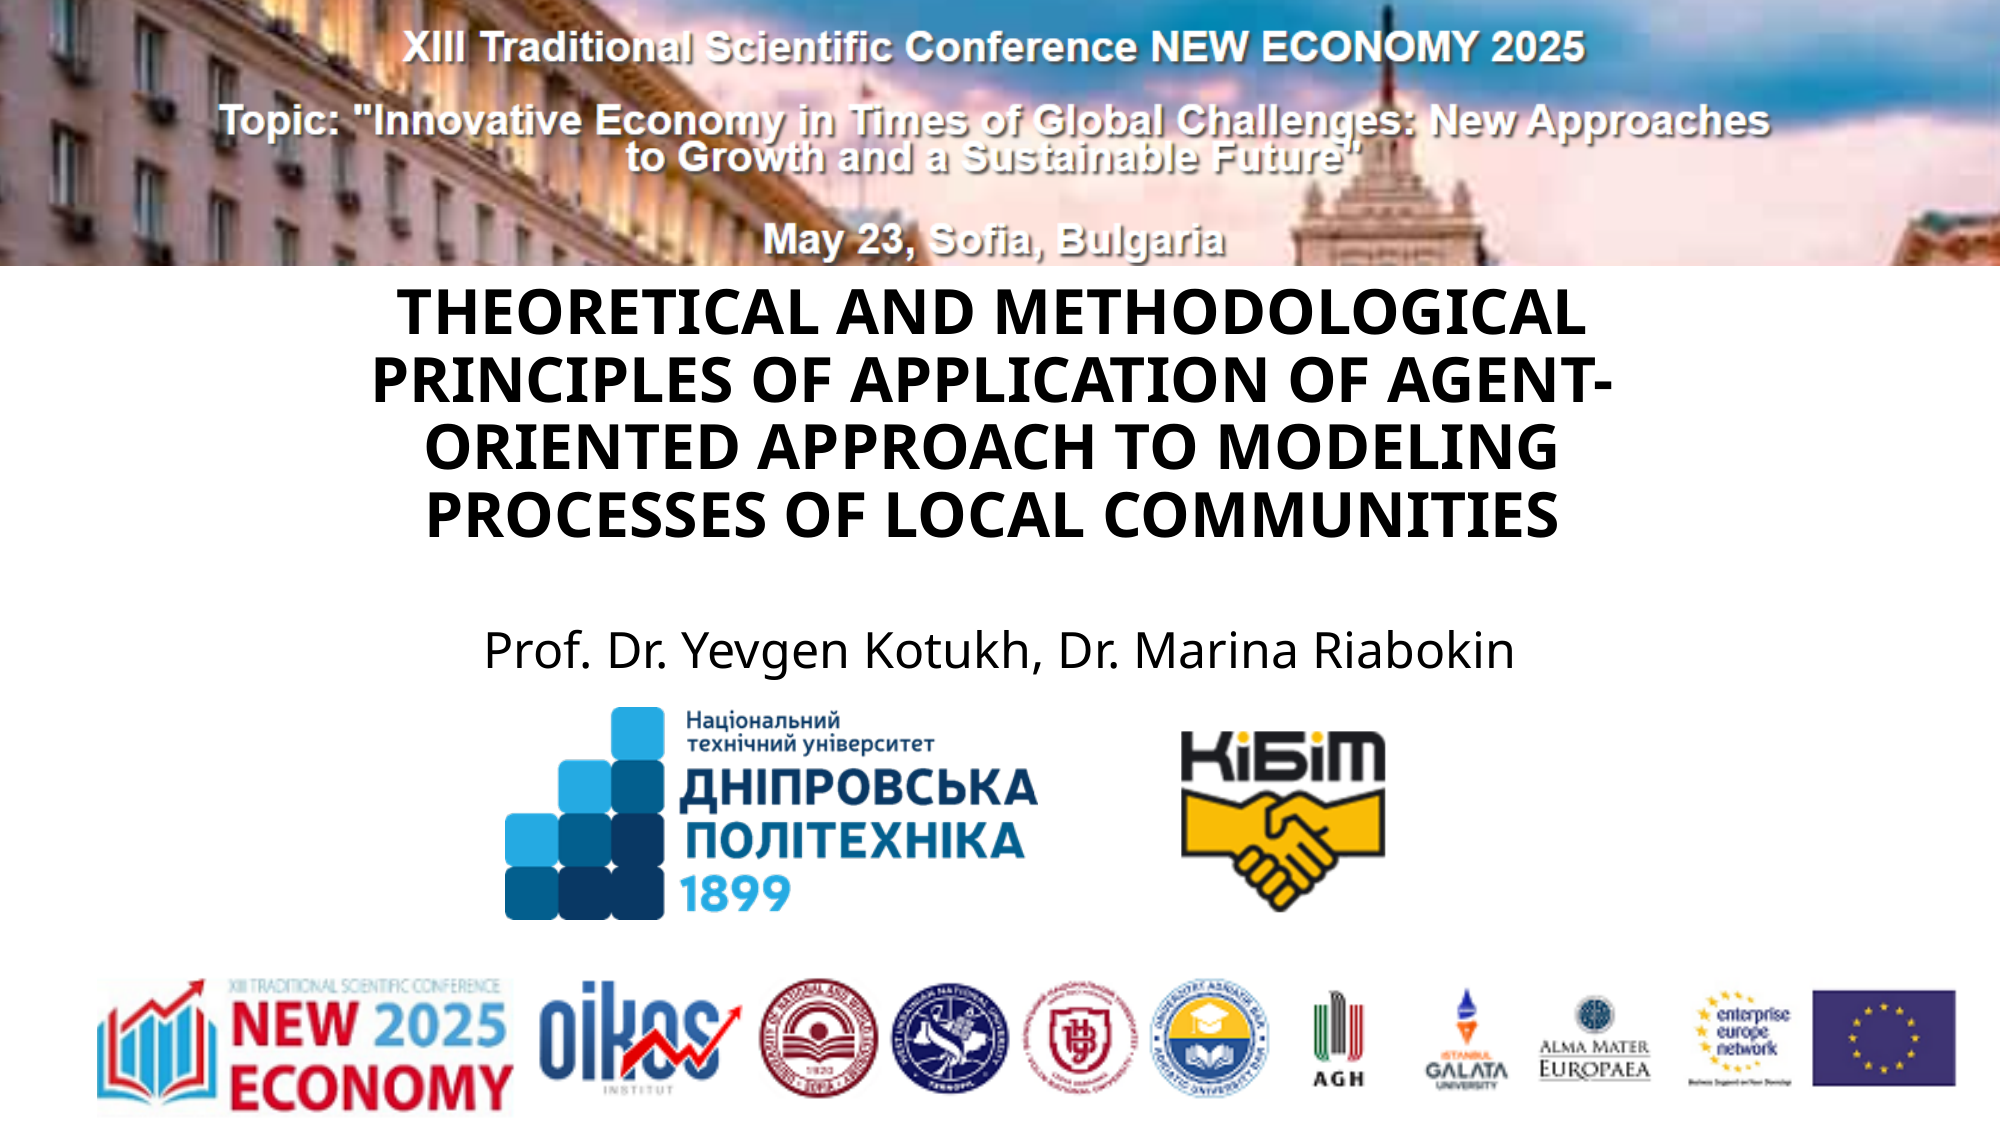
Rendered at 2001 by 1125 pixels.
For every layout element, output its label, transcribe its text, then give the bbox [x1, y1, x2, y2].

title THEORETICAL AND METHODOLOGICAL PRINCIPLES OF APPLICATION OF AGENT-ORIENTED APPROACH TO MODELING PROCESSES OF LOCAL COMMUNITIES [235, 425, 1750, 634]
picture [97, 964, 1986, 1125]
picture [1110, 708, 1456, 936]
subtitle Prof. Dr. Yevgen Kotukh, Dr. Marina Riabokin [249, 617, 1750, 890]
picture [505, 707, 1038, 920]
picture [0, 0, 2000, 266]
picture [505, 913, 512, 920]
